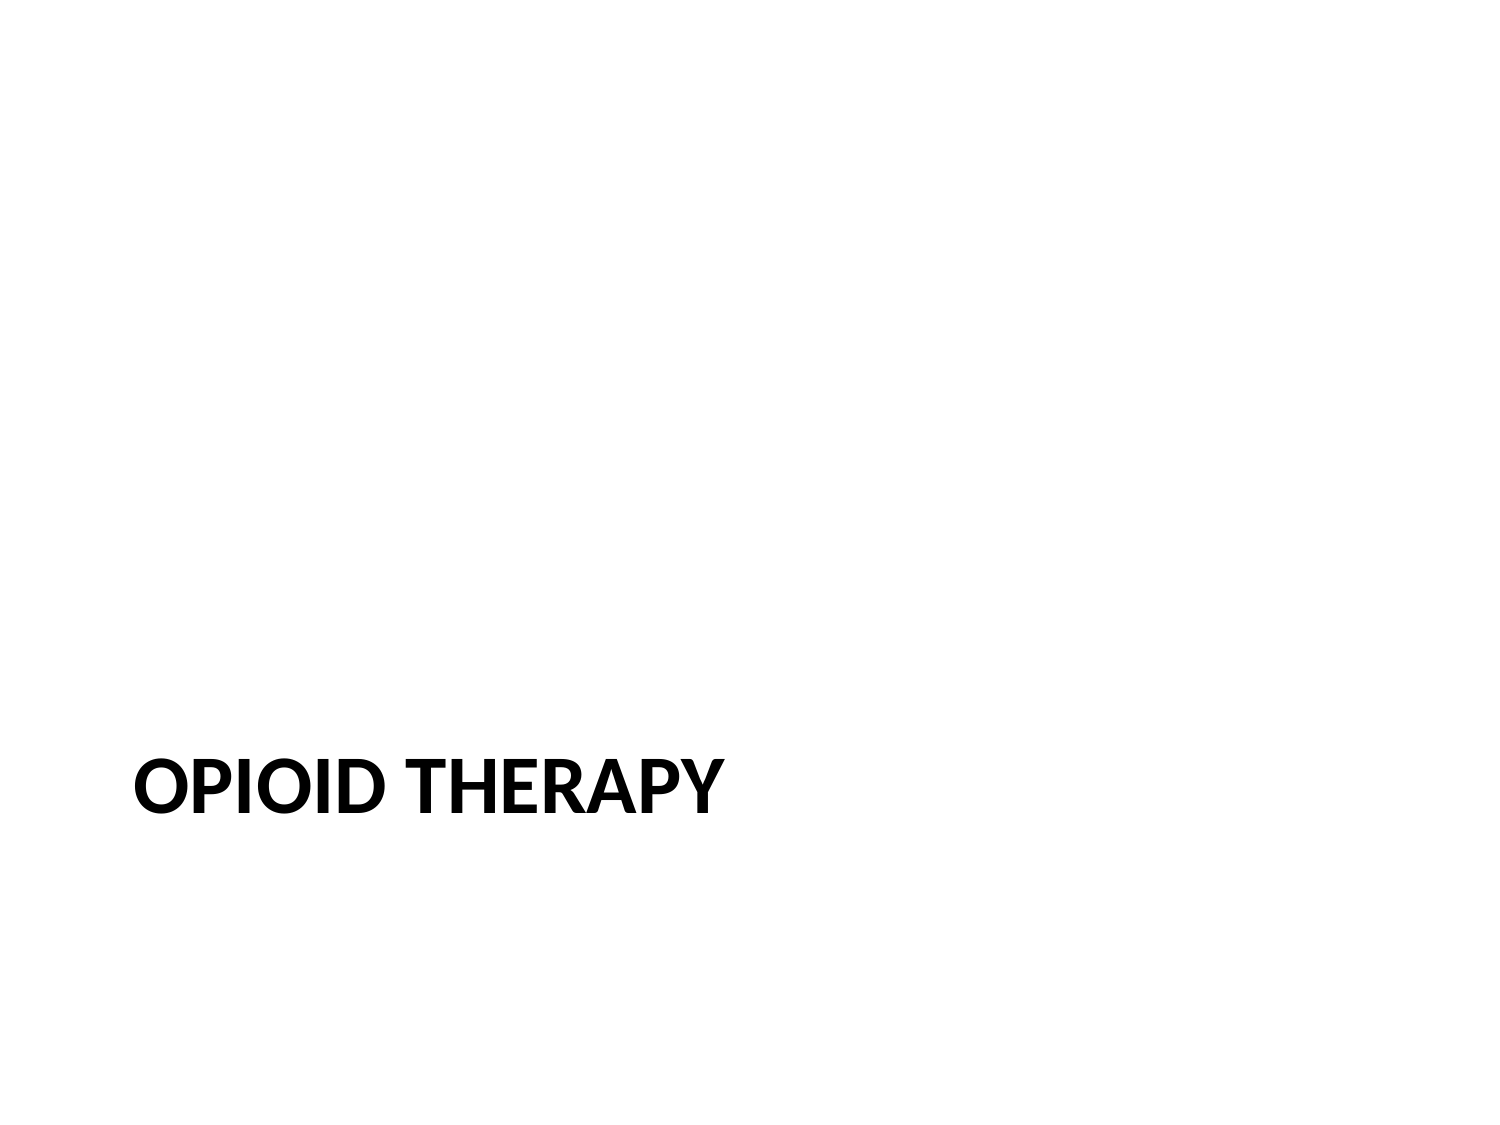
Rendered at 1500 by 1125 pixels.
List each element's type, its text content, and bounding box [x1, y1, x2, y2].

title Opioid therapy [118, 722, 1394, 947]
